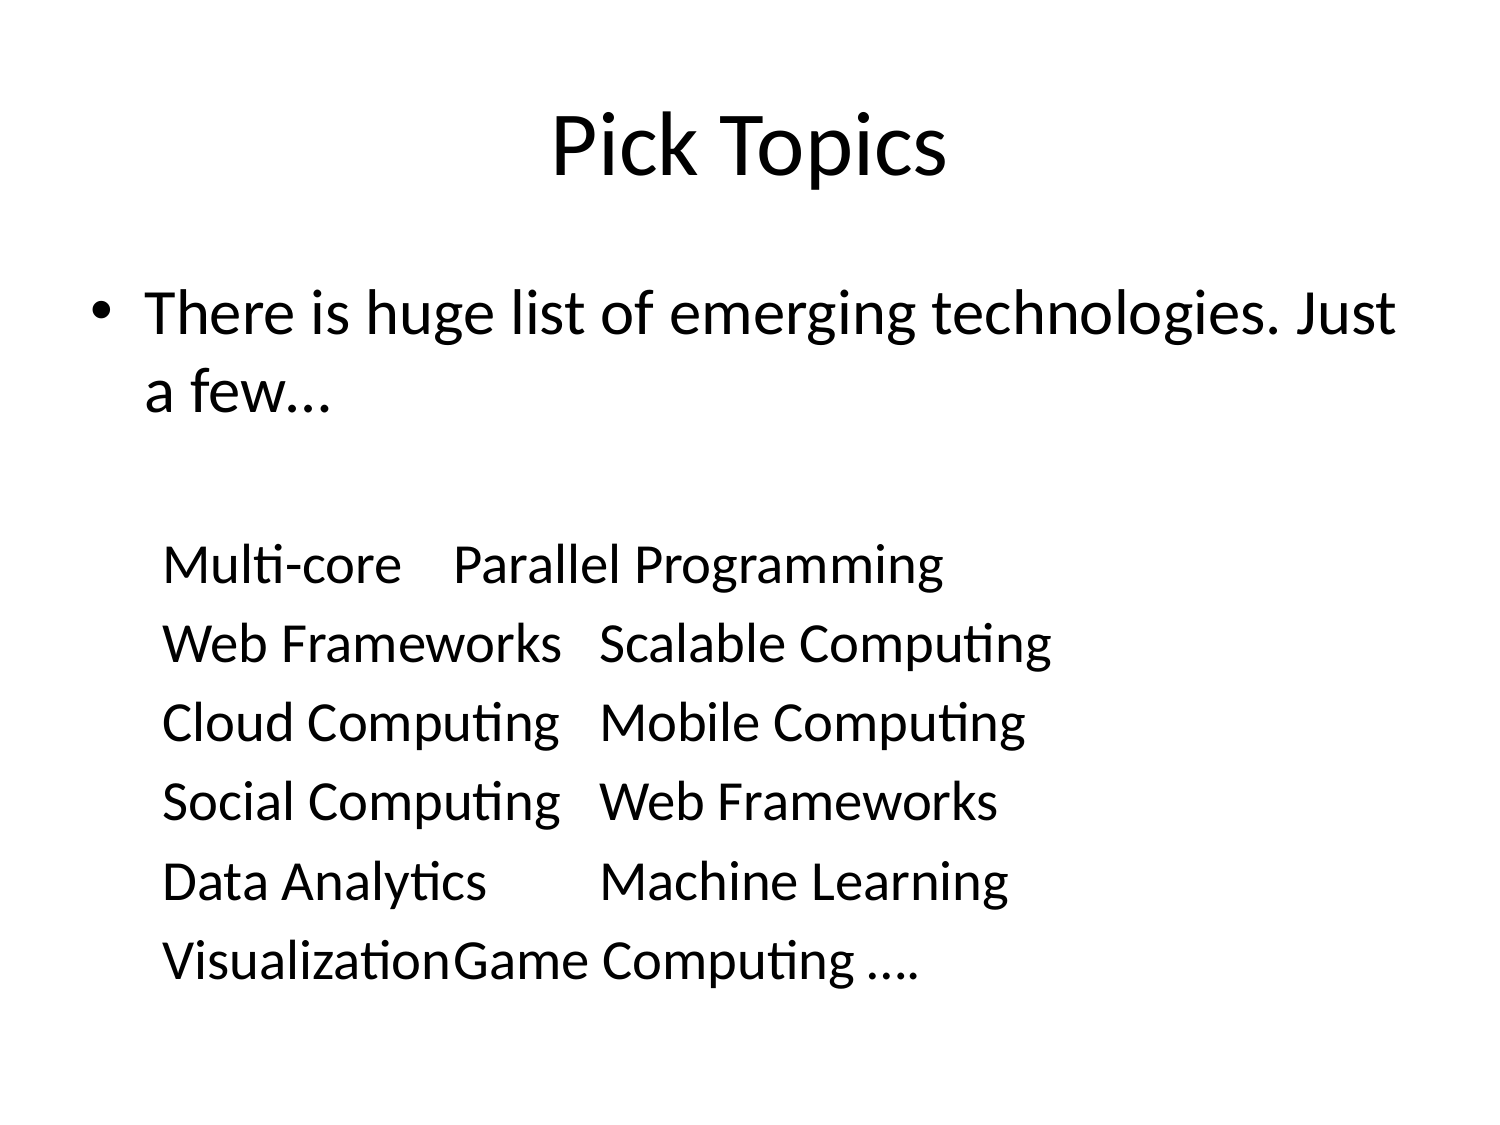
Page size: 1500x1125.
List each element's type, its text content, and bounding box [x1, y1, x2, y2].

list There is huge list of emerging technologies. Just a few… Multi-core Parallel Programming Web Frameworks Scalable Computing Cloud Computing Mobile Computing Social Computing Web Frameworks Data Analytics Machine Learning Visualization Game Computing …. [75, 262, 1425, 1005]
title Pick Topics [75, 45, 1425, 233]
